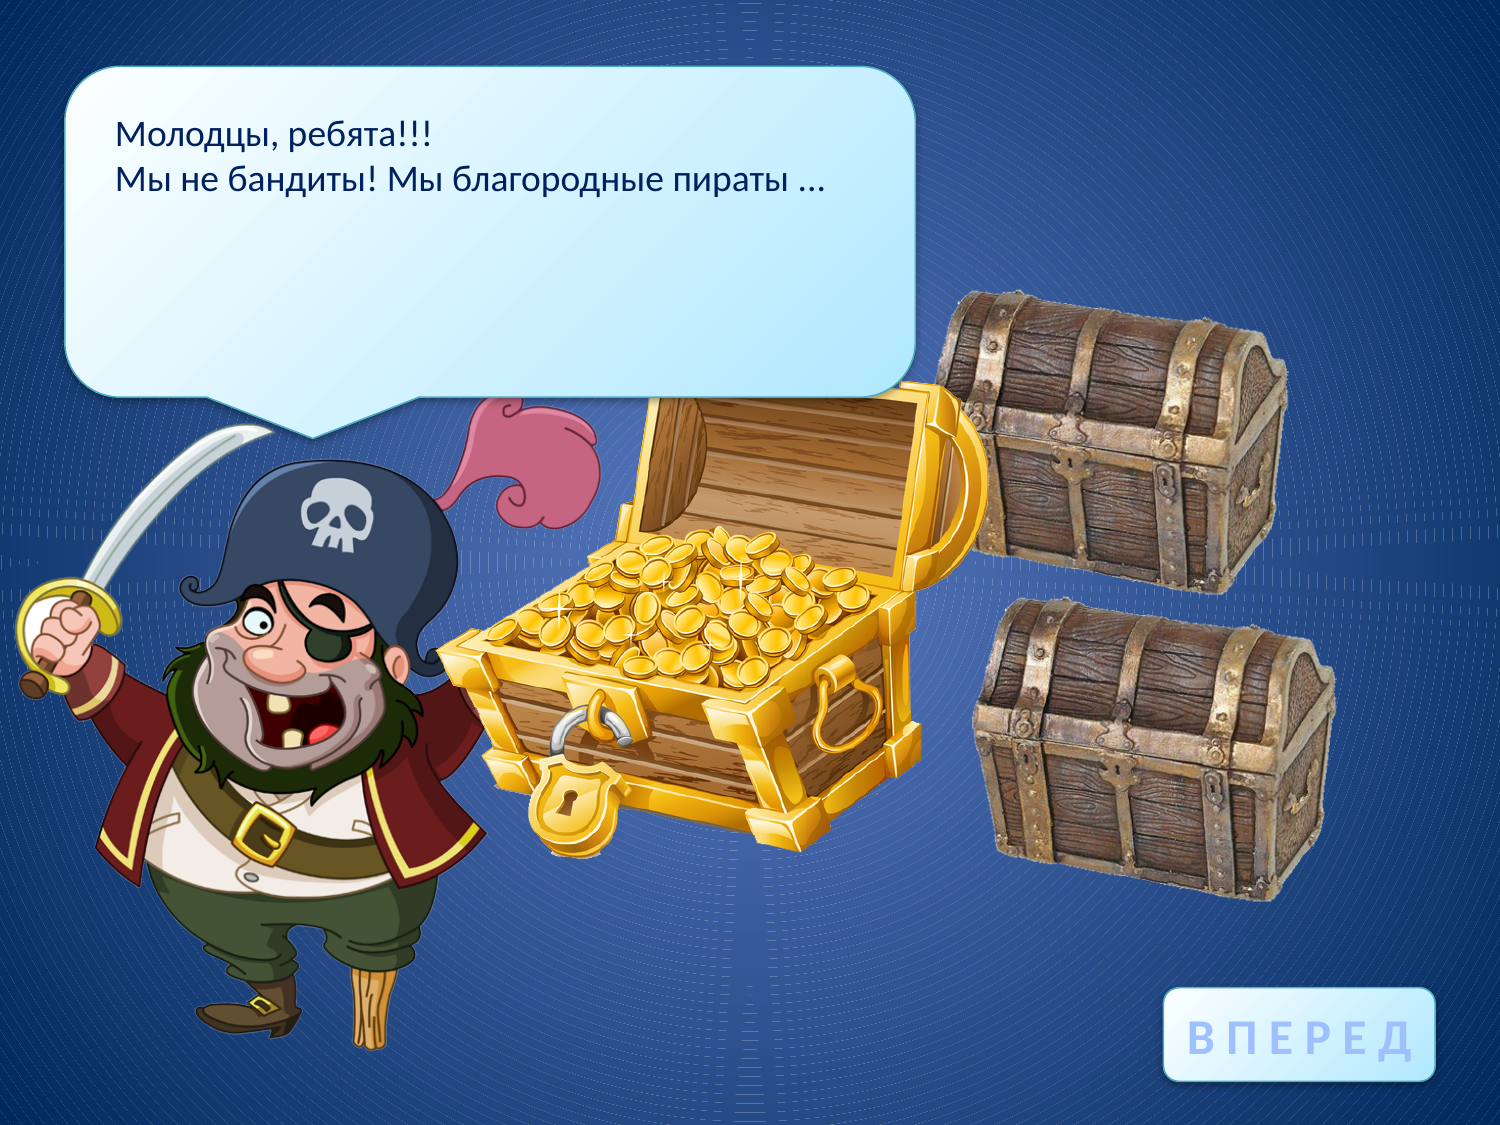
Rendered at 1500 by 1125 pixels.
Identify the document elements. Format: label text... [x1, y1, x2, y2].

picture [0, 290, 1341, 1065]
text_box В П Е Р Е Д [1162, 986, 1436, 1083]
text_box [64, 65, 917, 370]
text_box Молодцы, ребята!!! Мы не бандиты! Мы благородные пираты ... [100, 101, 857, 207]
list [915, 255, 1293, 559]
